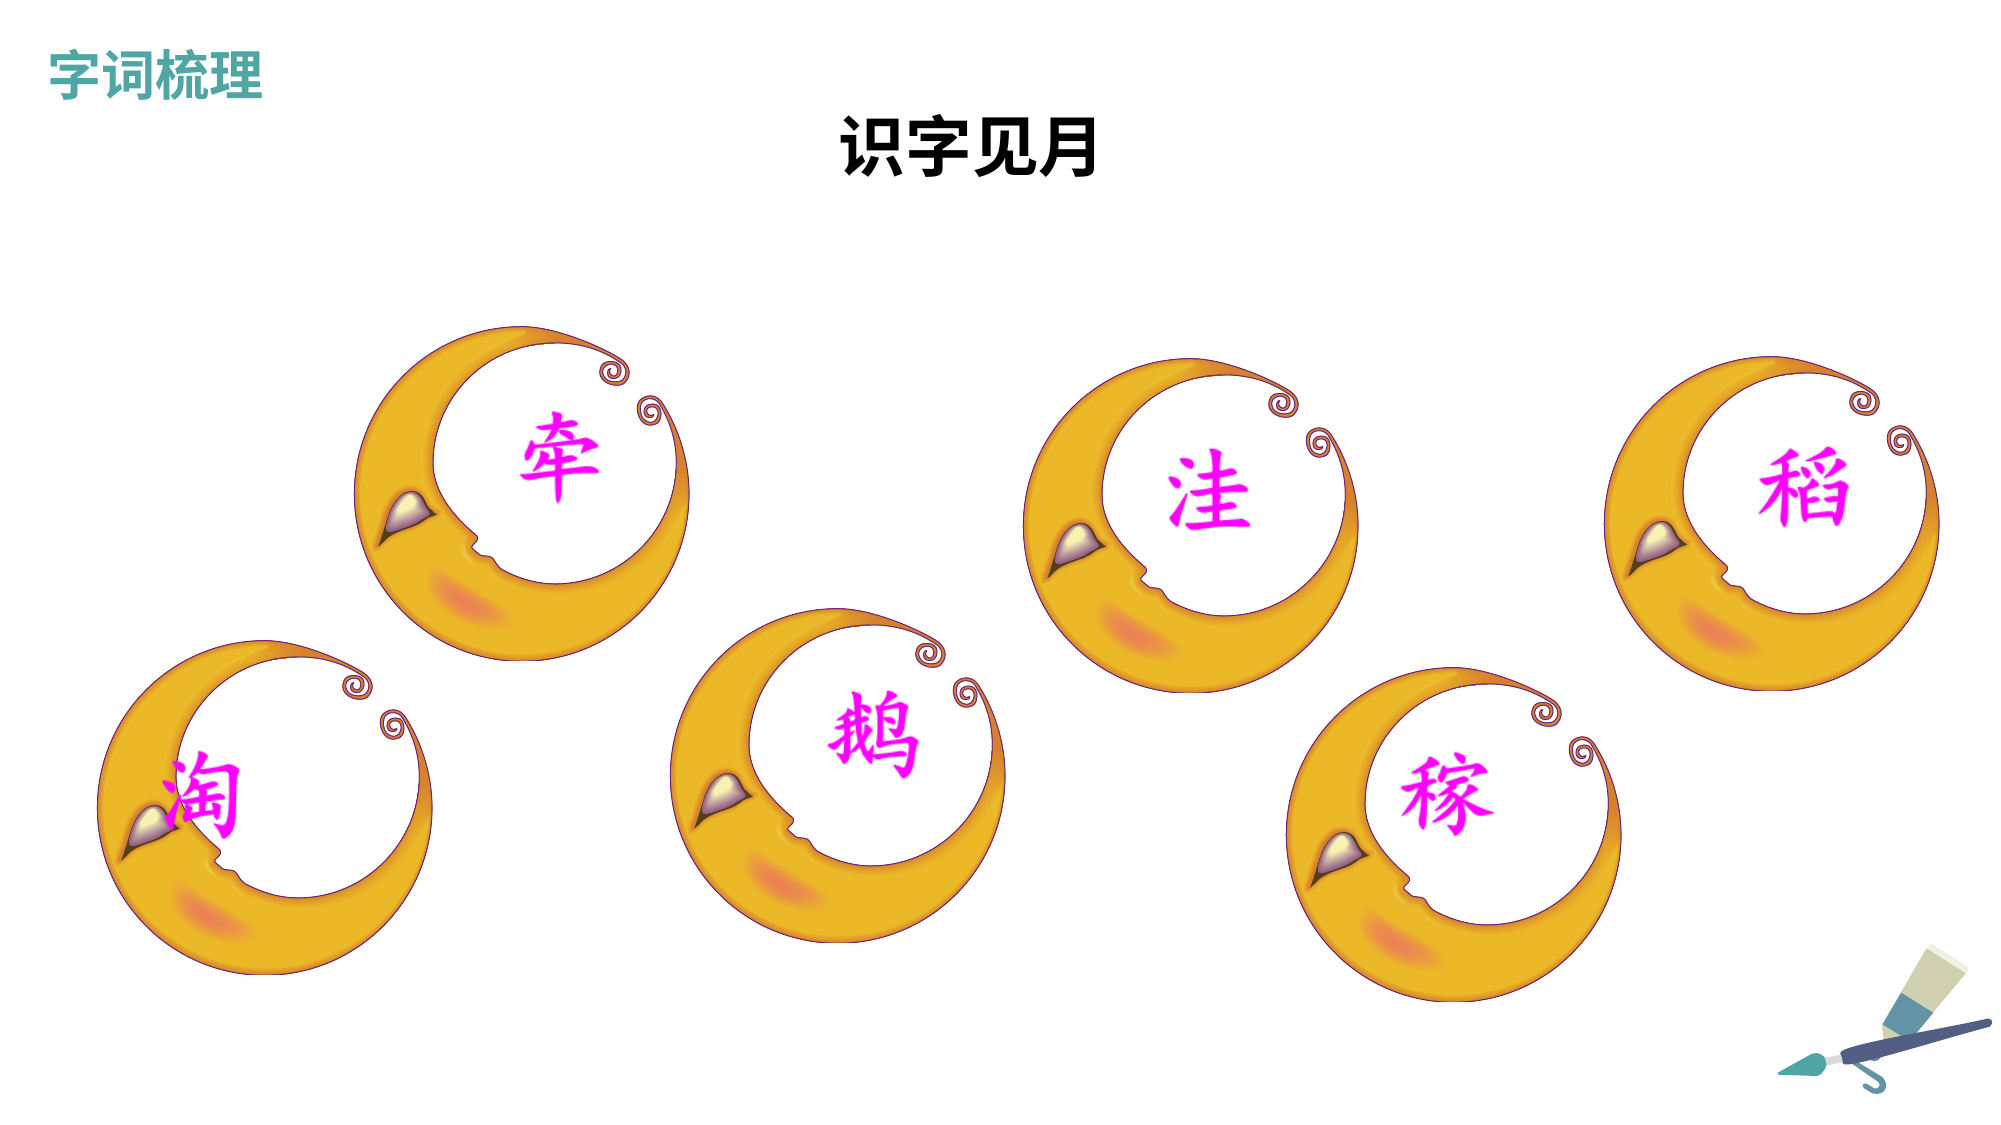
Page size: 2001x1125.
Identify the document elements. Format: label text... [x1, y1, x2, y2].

picture [84, 315, 1957, 1002]
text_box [1811, 945, 1974, 1125]
text_box 识字见月 [818, 94, 1126, 195]
text_box 字词梳理 [32, 33, 347, 114]
